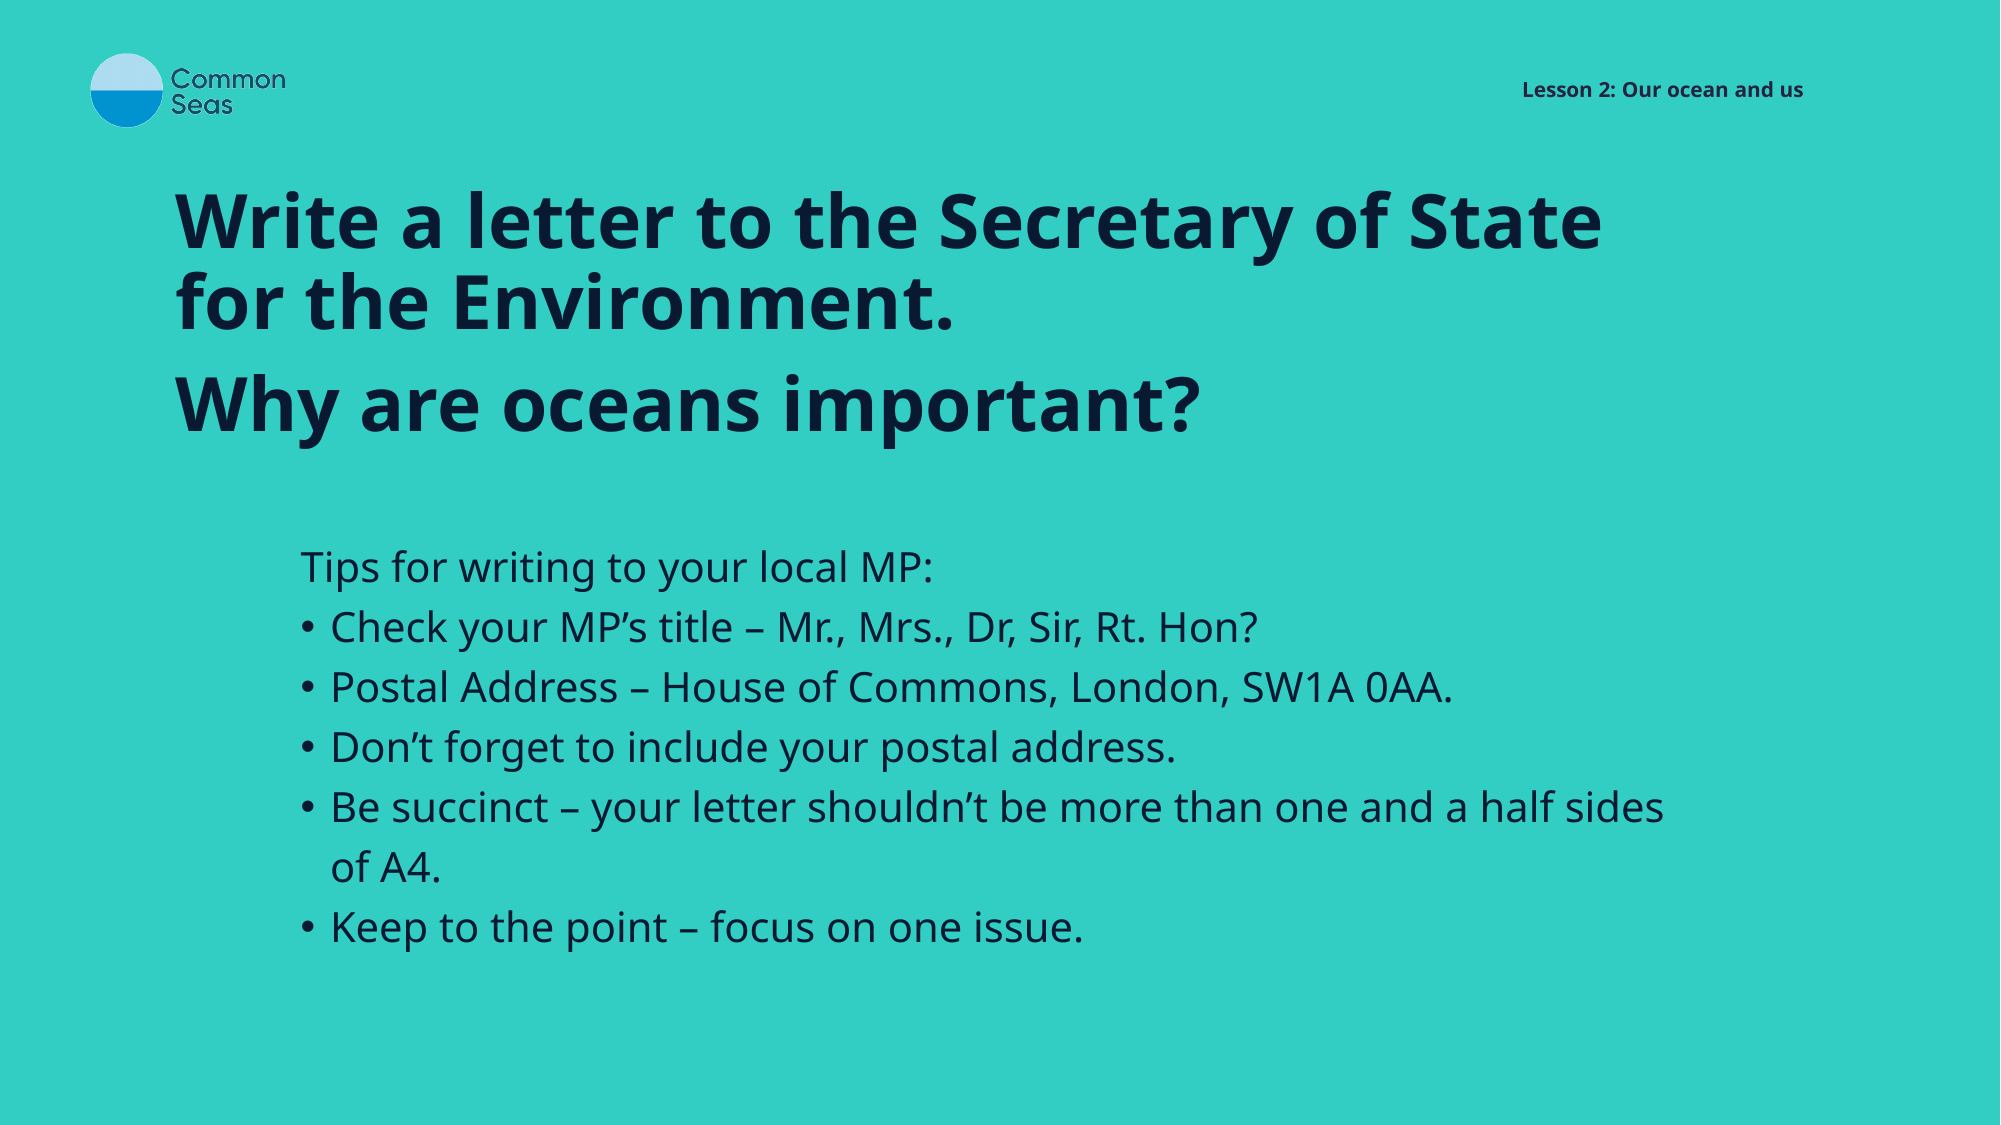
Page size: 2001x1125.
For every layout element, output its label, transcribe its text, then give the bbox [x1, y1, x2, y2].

list Tips for writing to your local MP: Check your MP’s title – Mr., Mrs., Dr, Sir, Rt. Hon? Postal Address – House of Commons, London, SW1A 0AA. Don’t forget to include your postal address. Be succinct – your letter shouldn’t be more than one and a half sides of A4. Keep to the point – focus on one issue. [292, 523, 1674, 949]
picture [84, 51, 294, 130]
list Write a letter to the Secretary of State for the Environment. Why are oceans important? [167, 176, 1658, 359]
title Lesson 2: Our ocean and us [999, 67, 1812, 114]
